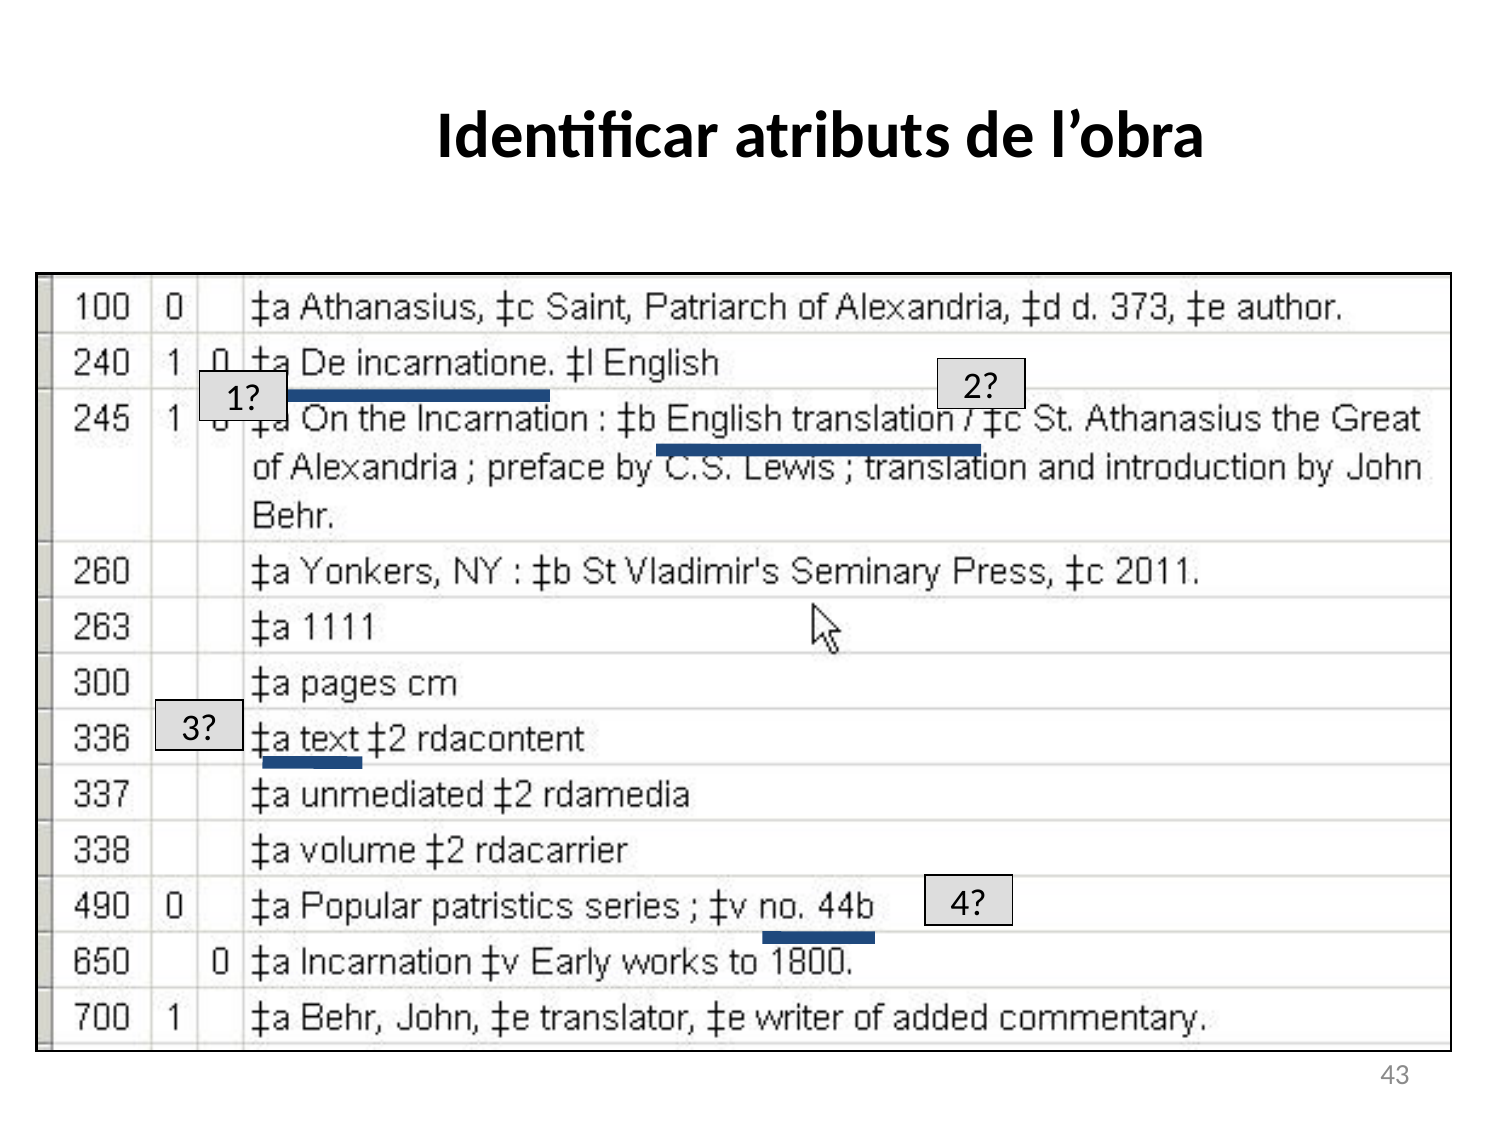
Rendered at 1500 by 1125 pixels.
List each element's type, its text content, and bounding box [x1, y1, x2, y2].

slide_number 43 [1074, 1058, 1425, 1103]
title Identificar atributs de l’obra [218, 37, 1425, 225]
picture [37, 274, 1451, 1051]
